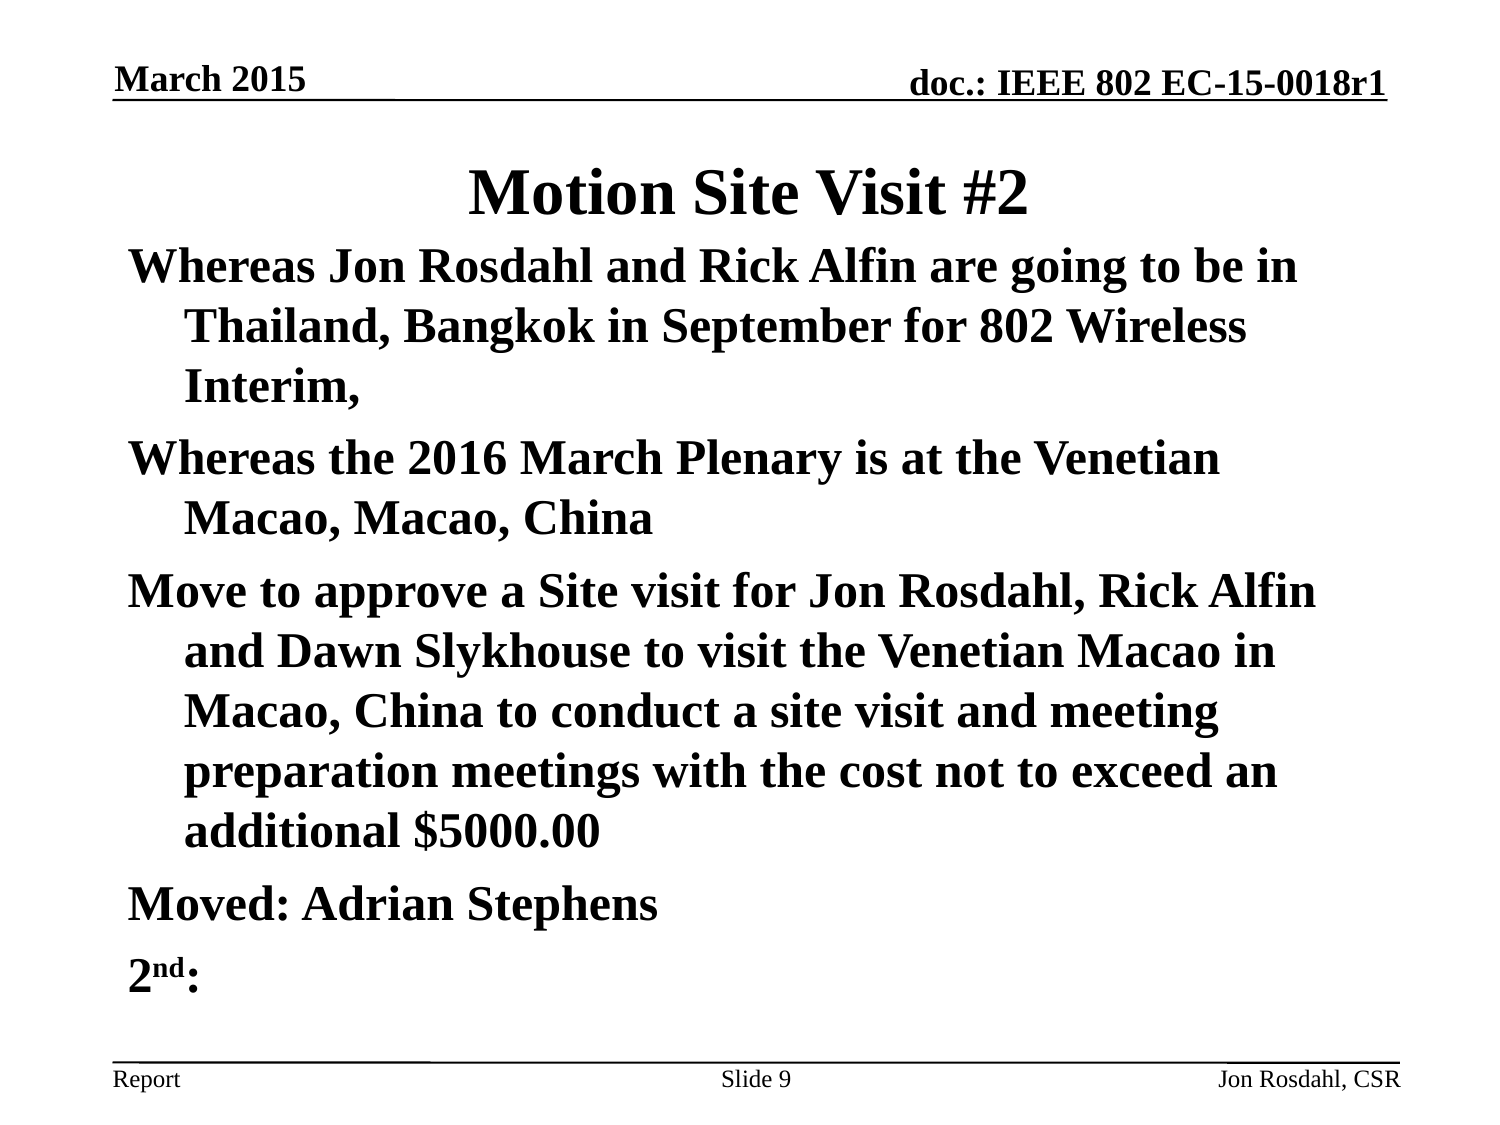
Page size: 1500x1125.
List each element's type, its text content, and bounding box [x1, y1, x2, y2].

title Motion Site Visit #2 [112, 124, 1388, 224]
slide_number Slide 9 [712, 1061, 800, 1123]
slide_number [114, 54, 423, 100]
footer Jon Rosdahl, CSR [878, 1061, 1402, 1093]
list Whereas Jon Rosdahl and Rick Alfin are going to be in Thailand, Bangkok in September for 802 Wireless Interim, Whereas the 2016 March Plenary is at the Venetian Macao, Macao, China Move to approve a Site visit for Jon Rosdahl, Rick Alfin and Dawn Slykhouse to visit the Venetian Macao in Macao, China to conduct a site visit and meeting preparation meetings with the cost not to exceed an additional $5000.00 Moved: Adrian Stephens 2nd: [112, 224, 1388, 1025]
